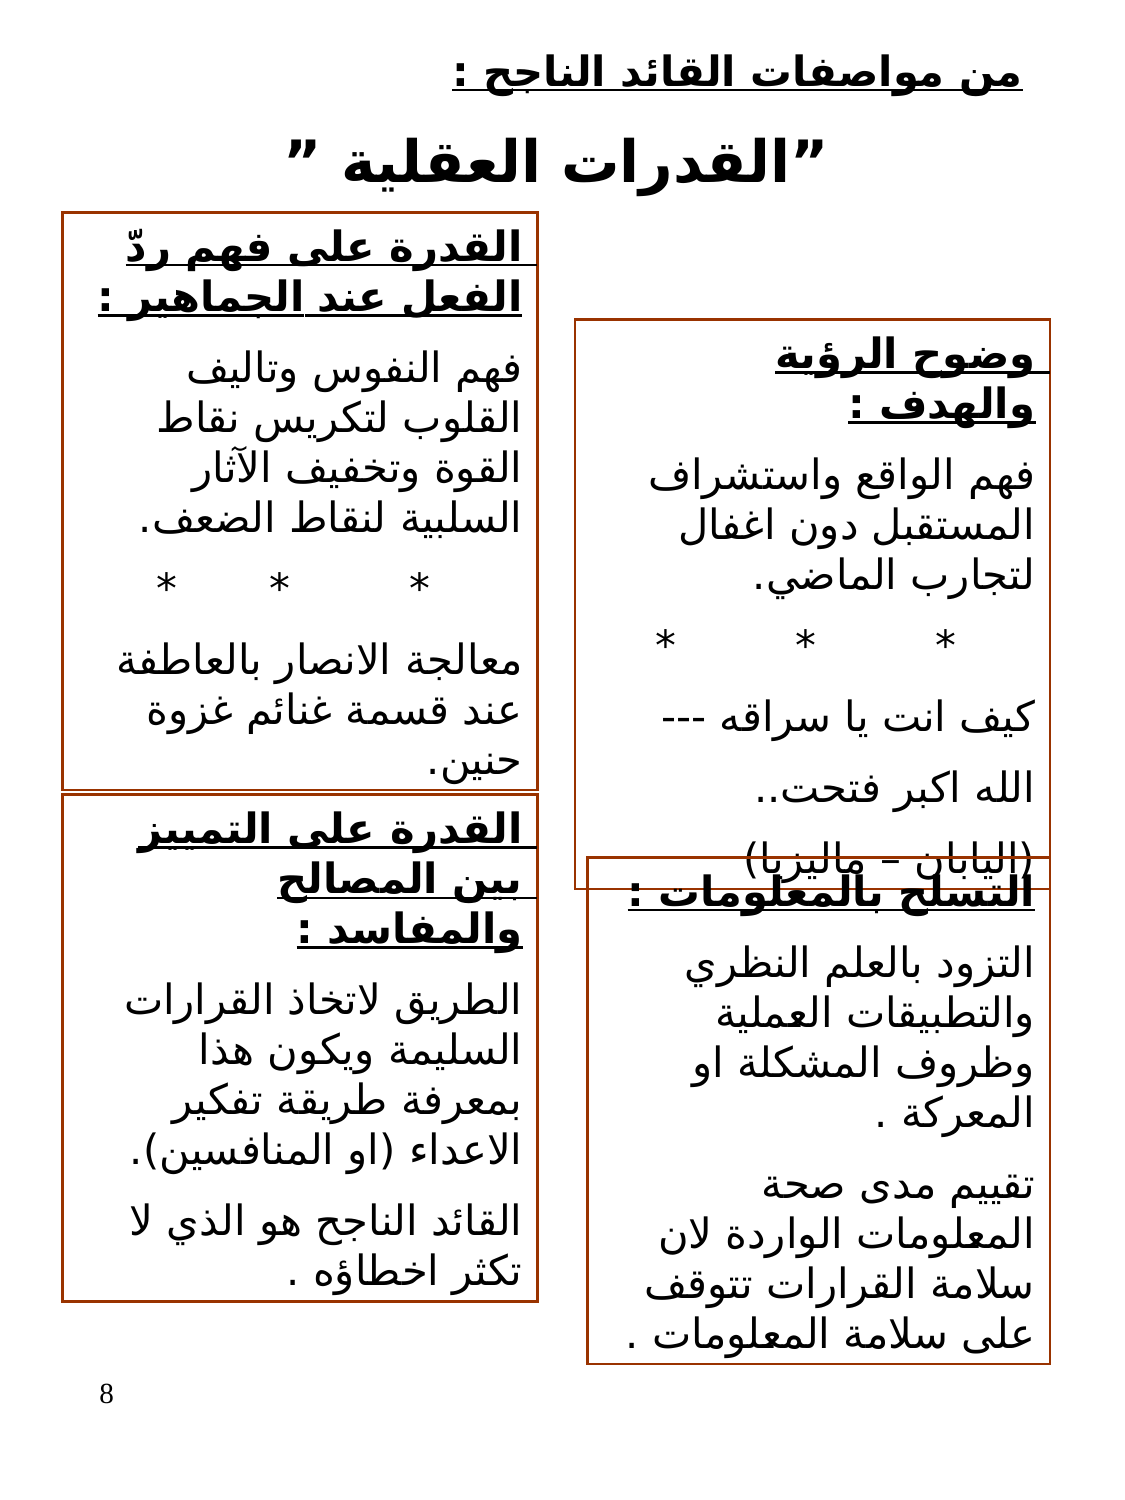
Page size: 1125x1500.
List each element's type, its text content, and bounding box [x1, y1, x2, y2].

text_box التسلح بالمعلومات : التزود بالعلم النظري والتطبيقات العملية وظروف المشكلة او المعركة . تقييم مدى صحة المعلومات الواردة لان سلامة القرارات تتوقف على سلامة المعلومات . [587, 857, 1050, 1364]
text_box القدرة على فهم ردّ الفعل عند الجماهير : فهم النفوس وتاليف القلوب لتكريس نقاط القوة وتخفيف الآثار السلبية لنقاط الضعف. * * * معالجة الانصار بالعاطفة عند قسمة غنائم غزوة حنين. [62, 212, 538, 790]
text_box [87, 202, 1038, 263]
text_box وضوح الرؤية والهدف : فهم الواقع واستشراف المستقبل دون اغفال لتجارب الماضي. * * * كيف انت يا سراقه --- الله اكبر فتحت.. (اليابان – ماليزيا) [575, 319, 1050, 889]
text_box من مواصفات القائد الناجح : ”القدرات العقلية ” [74, 37, 1038, 202]
slide_number 8 [84, 1366, 319, 1467]
text_box القدرة على التمييز بين المصالح والمفاسد : الطريق لاتخاذ القرارات السليمة ويكون هذا بمعرفة طريقة تفكير الاعداء (او المنافسين). القائد الناجح هو الذي لا تكثر اخطاؤه . [62, 794, 538, 1302]
